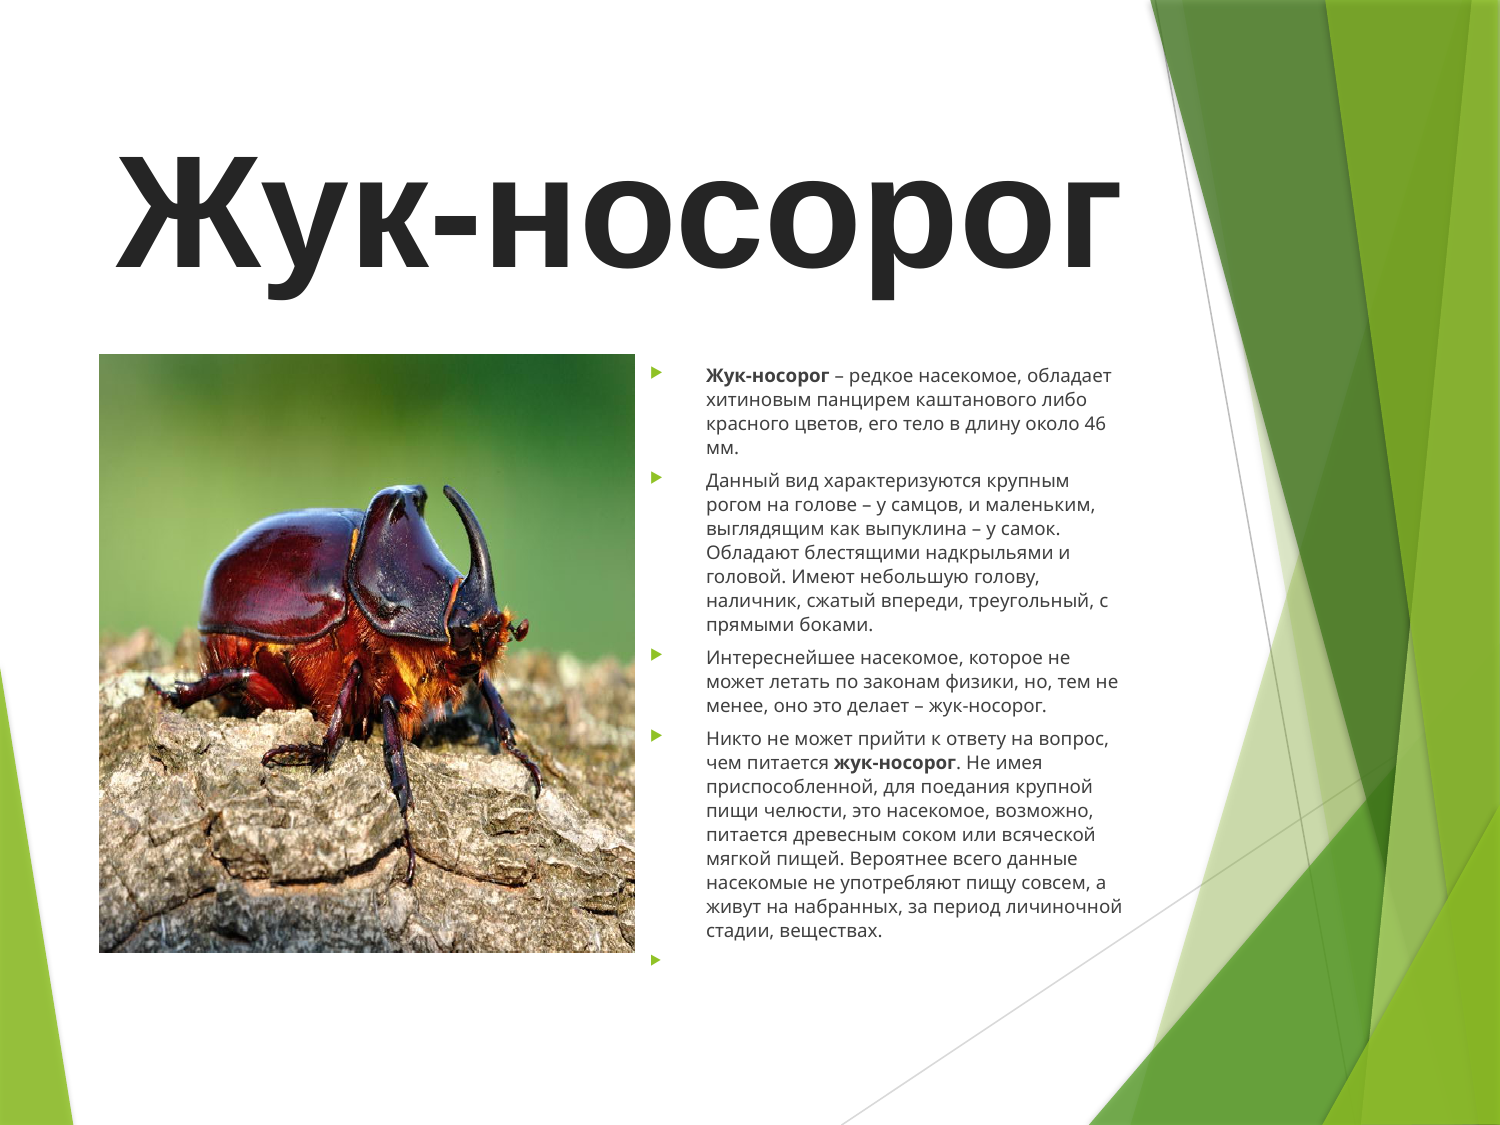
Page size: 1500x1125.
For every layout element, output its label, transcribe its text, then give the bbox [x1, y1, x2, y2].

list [99, 353, 636, 953]
list Жук-носорог – редкое насекомое, обладает хитиновым панцирем каштанового либо красного цветов, его тело в длину около 46 мм. Данный вид характеризуются крупным рогом на голове – у самцов, и маленьким, выглядящим как выпуклина – у самок. Обладают блестящими надкрыльями и головой. Имеют небольшую голову, наличник, сжатый впереди, треугольный, с прямыми боками. Интереснейшее насекомое, которое не может летать по законам физики, но, тем не менее, оно это делает – жук-носорог. Никто не может прийти к ответу на вопрос, чем питается жук-носорог. Не имея приспособленной, для поедания крупной пищи челюсти, это насекомое, возможно, питается древесным соком или всяческой мягкой пищей. Вероятнее всего данные насекомые не употребляют пищу совсем, а живут на набранных, за период личиночной стадии, веществах. [634, 354, 1142, 992]
title Жук-носорог [99, 99, 1142, 317]
